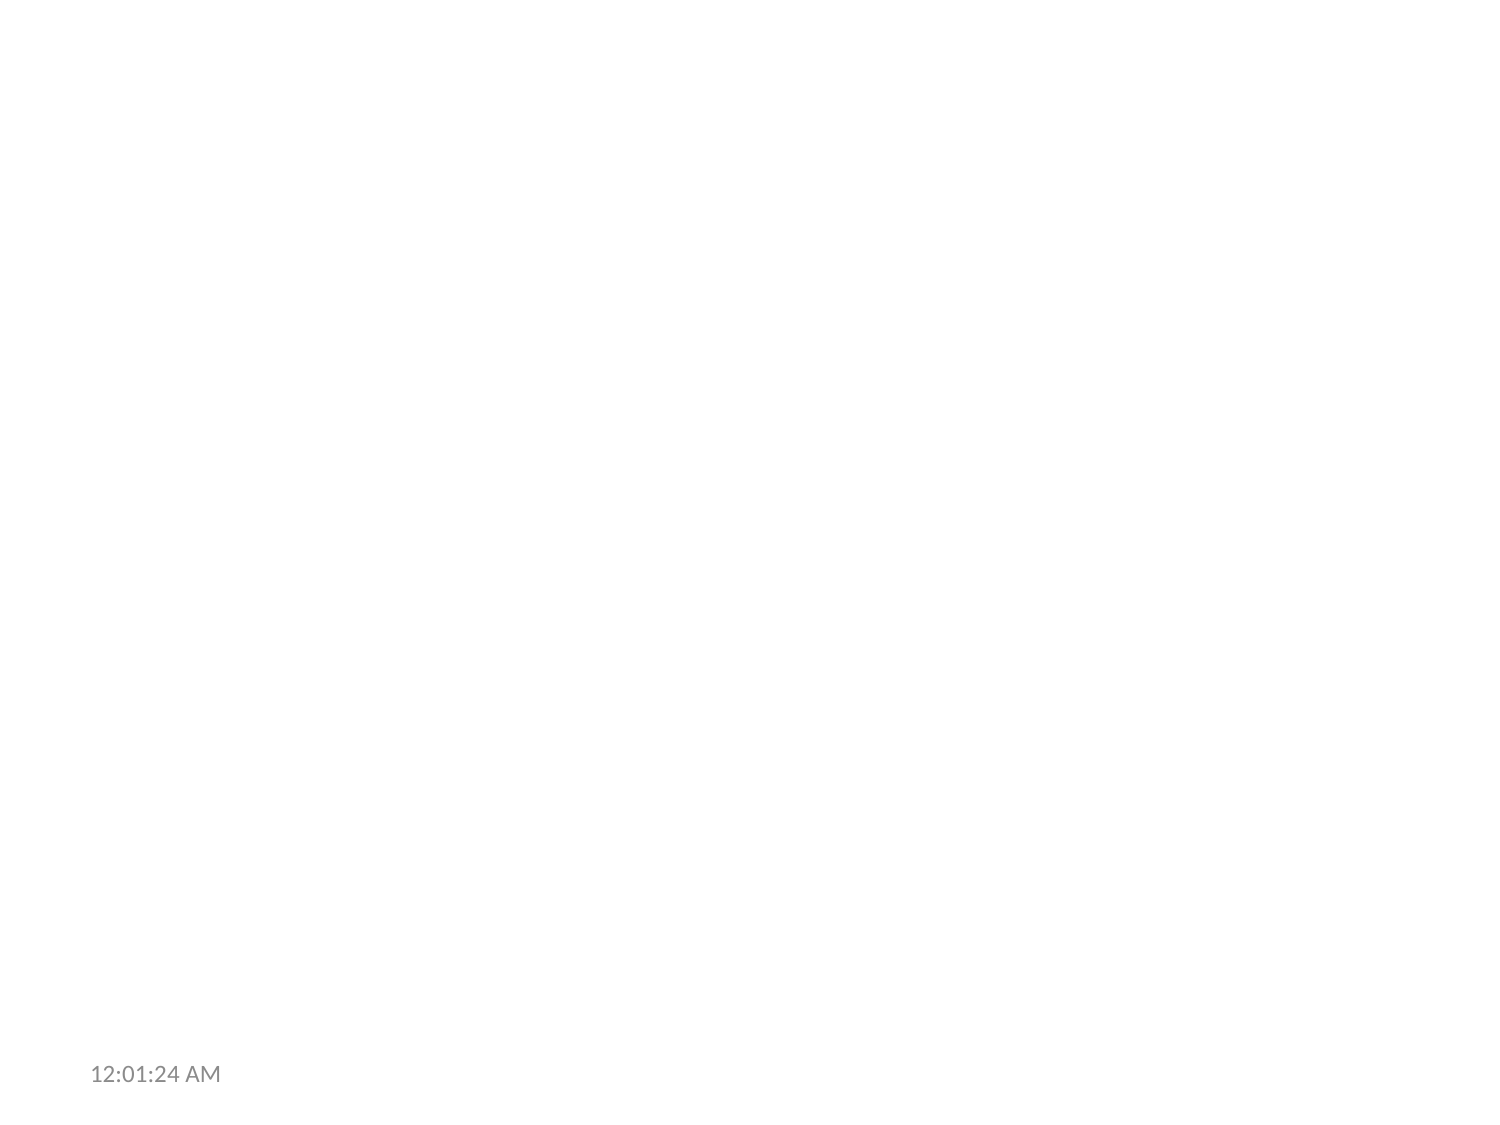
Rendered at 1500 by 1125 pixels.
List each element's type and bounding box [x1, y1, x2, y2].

slide_number [75, 1042, 425, 1103]
